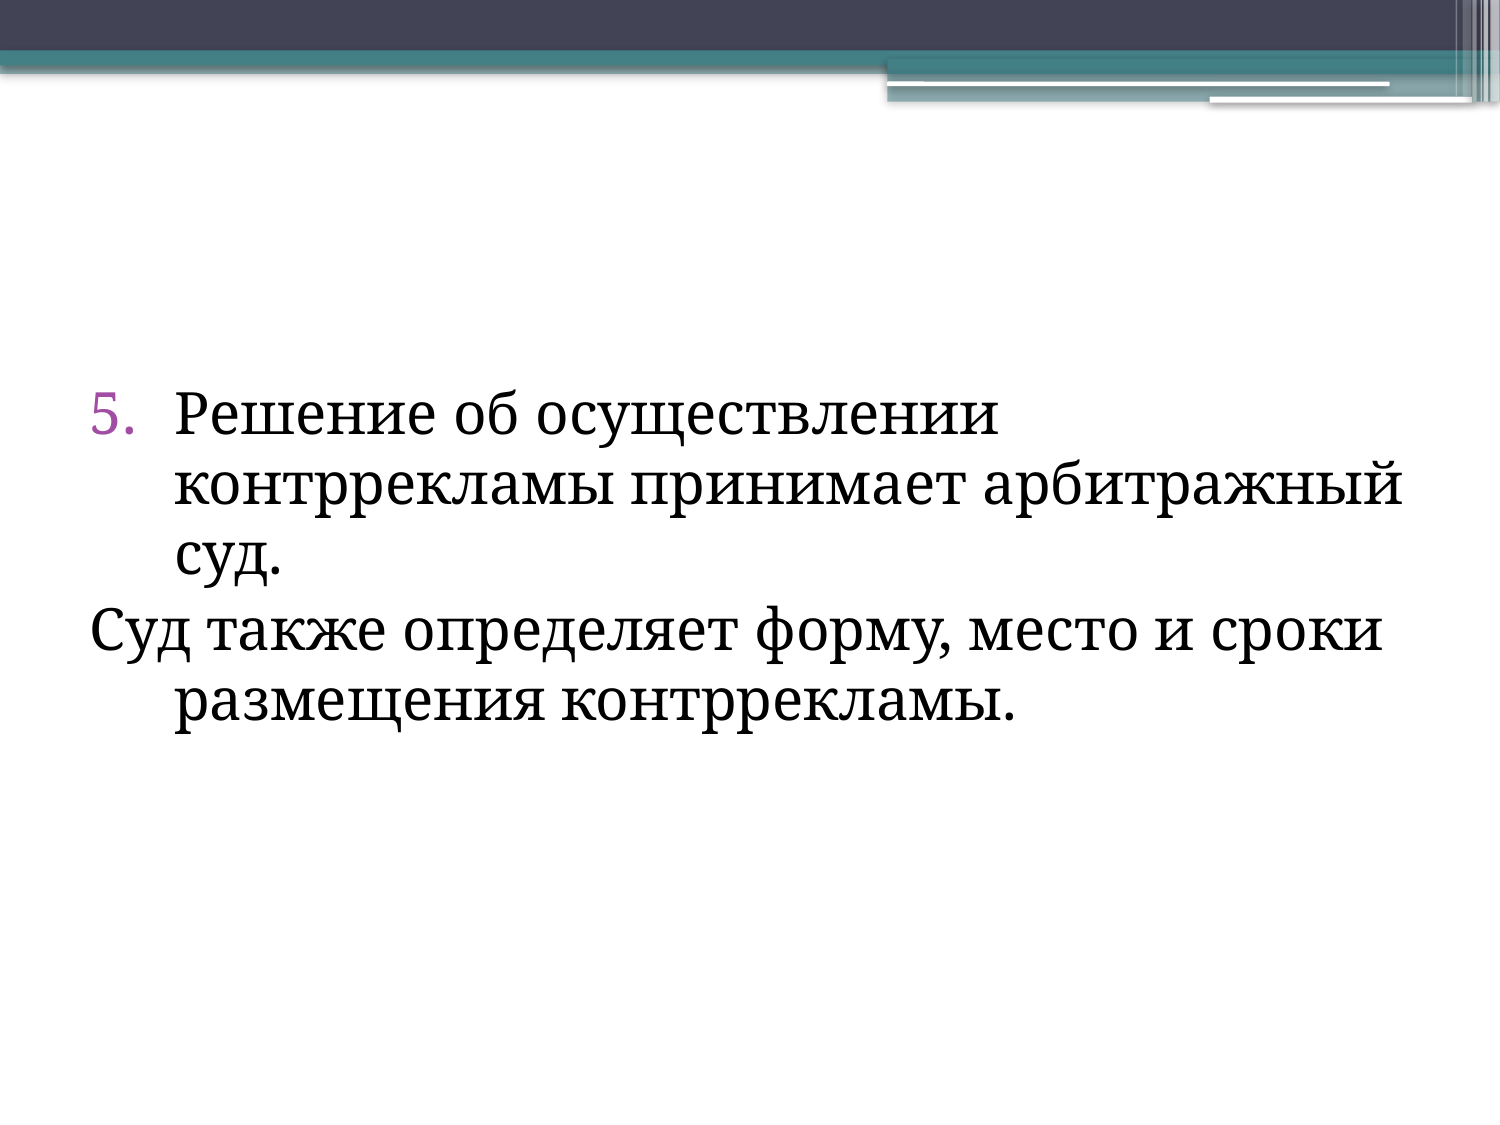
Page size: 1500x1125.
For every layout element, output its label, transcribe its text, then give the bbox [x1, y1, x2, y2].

list Решение об осуществлении контррекламы принимает арбитражный суд. Суд также определяет форму, место и сроки размещения контррекламы. [75, 368, 1425, 1079]
